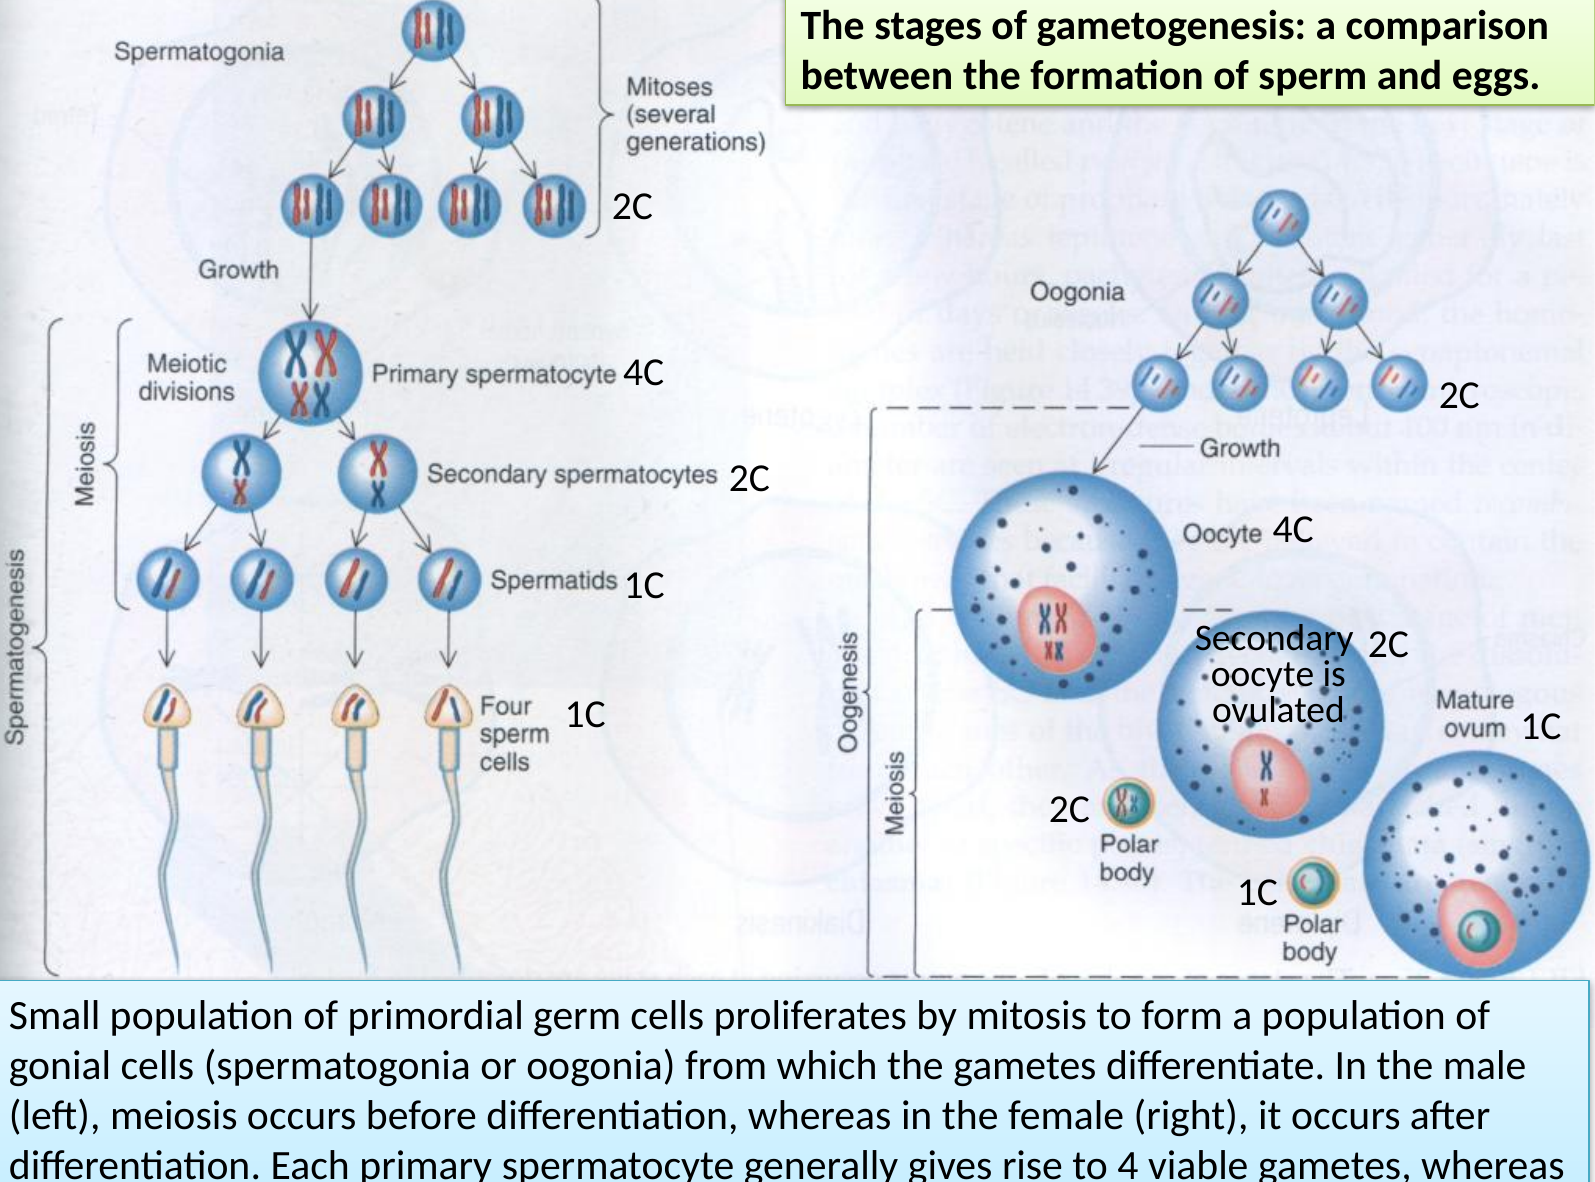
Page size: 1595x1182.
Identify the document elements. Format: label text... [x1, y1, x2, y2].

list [0, 0, 1595, 1028]
text_box Small population of primordial germ cells proliferates by mitosis to form a population of gonial cells (spermatogonia or oogonia) from which the gametes differentiate. In the male (left), meiosis occurs before differentiation, whereas in the female (right), it occurs after differentiation. Each primary spermatocyte generally gives rise to 4 viable gametes, whereas each primary oocyte forms only 1 fertilizable egg and 2 or 3 polar bodies. [0, 1035, 1590, 1182]
